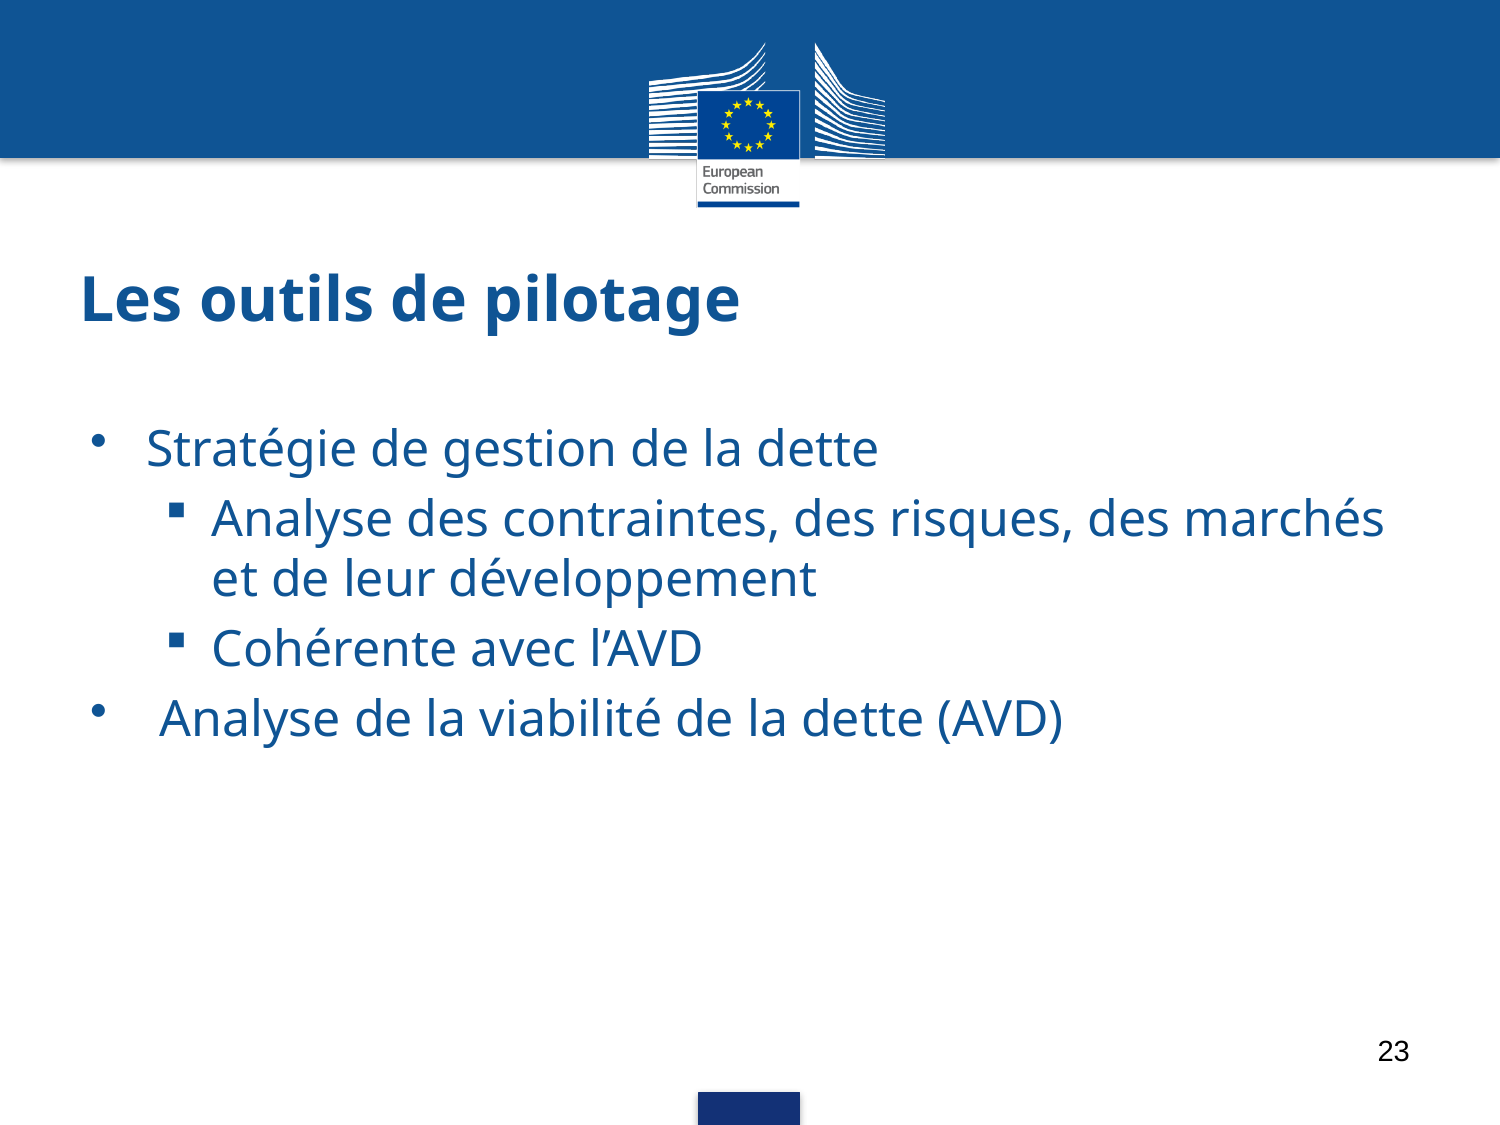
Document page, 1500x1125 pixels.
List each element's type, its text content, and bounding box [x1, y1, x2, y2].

picture [649, 42, 885, 208]
list Stratégie de gestion de la dette Analyse des contraintes, des risques, des marchés et de leur développement Cohérente avec l’AVD Analyse de la viabilité de la dette (AVD) [74, 408, 1426, 988]
slide_number 23 [1074, 1024, 1426, 1103]
title Les outils de pilotage [64, 219, 1416, 374]
